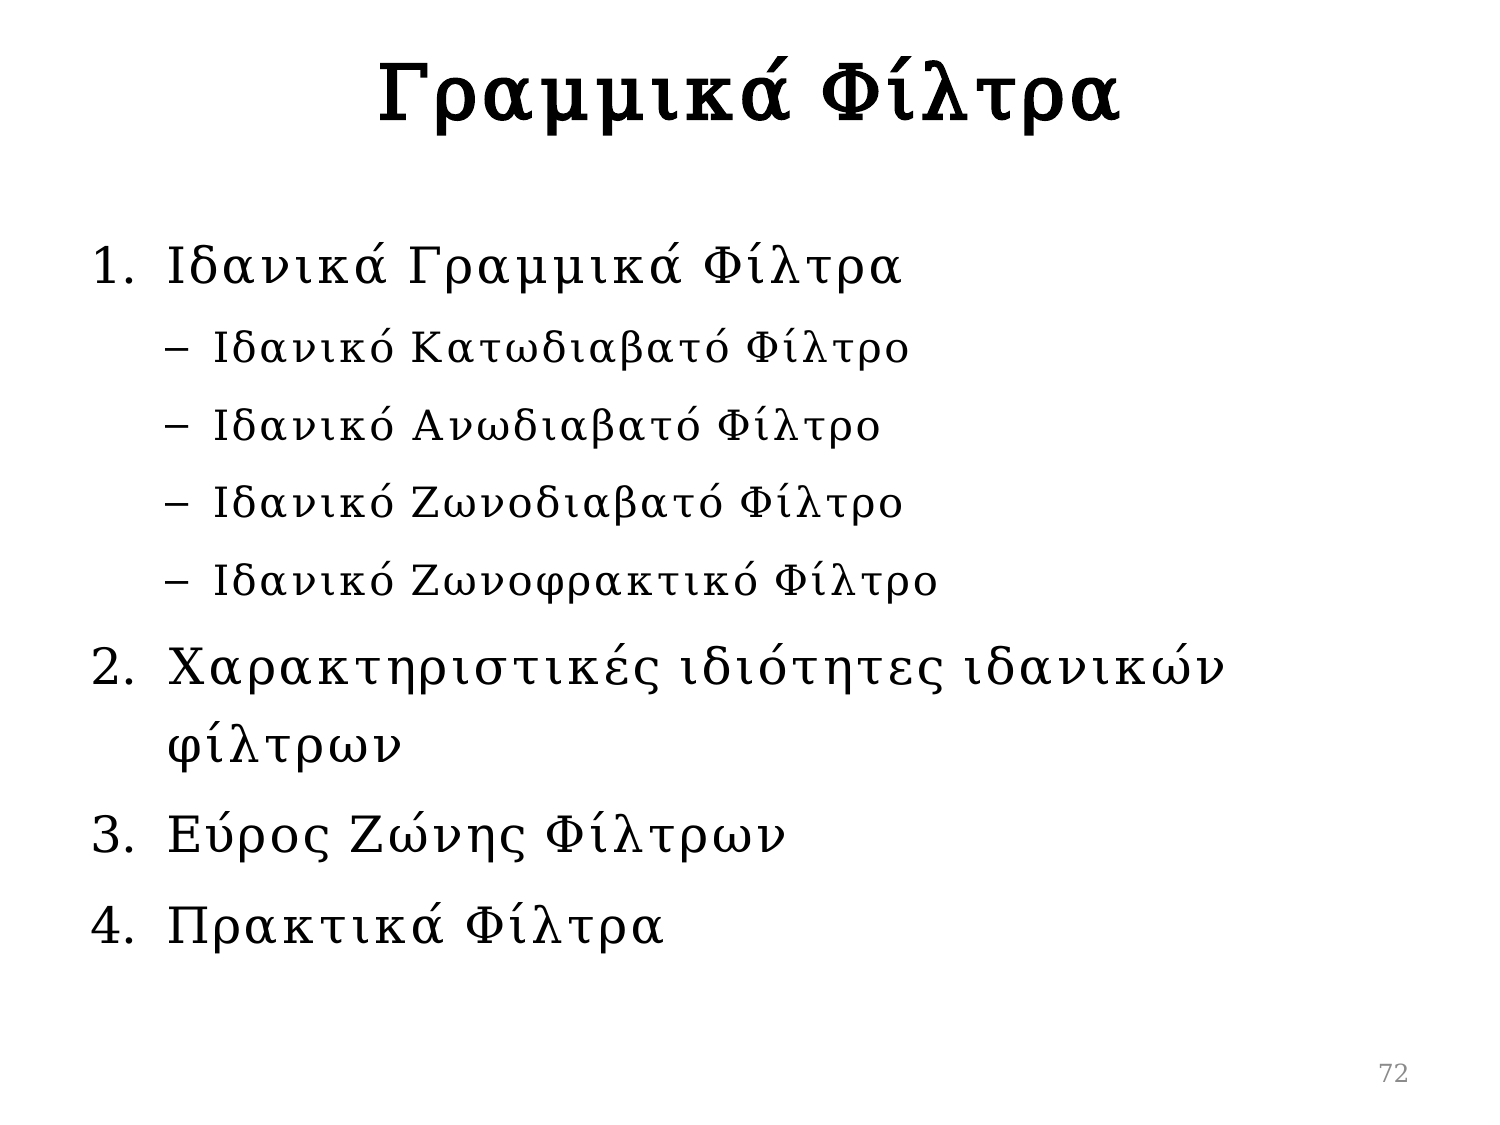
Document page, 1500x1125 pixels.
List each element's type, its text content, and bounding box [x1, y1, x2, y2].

list Ιδανικά Γραμμικά Φίλτρα Ιδανικό Κατωδιαβατό Φίλτρο Ιδανικό Ανωδιαβατό Φίλτρο Ιδανικό Ζωνοδιαβατό Φίλτρο Ιδανικό Ζωνοφρακτικό Φίλτρο Χαρακτηριστικές ιδιότητες ιδανικών φίλτρων Εύρος Ζώνης Φίλτρων Πρακτικά Φίλτρα [75, 208, 1425, 1071]
title Γραμμικά Φίλτρα [75, 19, 1425, 159]
slide_number 72 [1222, 1042, 1425, 1103]
